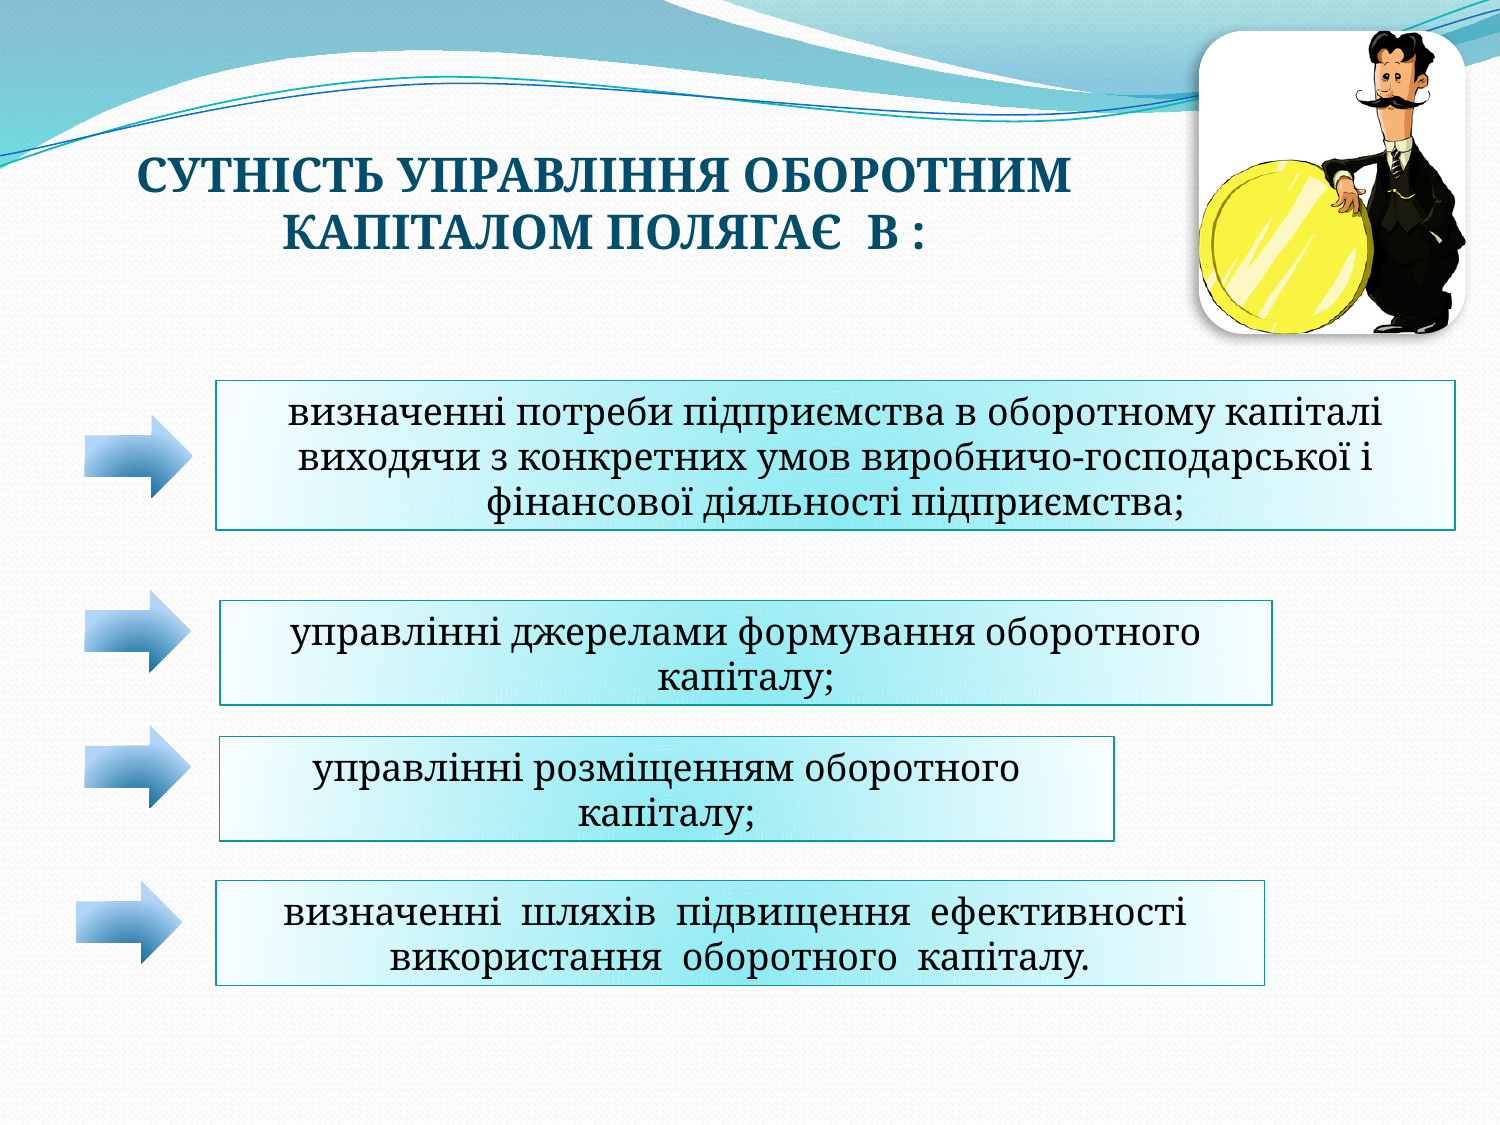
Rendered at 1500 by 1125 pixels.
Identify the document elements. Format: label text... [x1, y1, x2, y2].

text_box визначенні потреби підприємства в оборотному капіталі виходячи з конкретних умов виробничо-господарської і фінансової діяльності підприємства; [215, 380, 1456, 531]
text_box [76, 880, 183, 964]
text_box управлінні розміщенням оборотного капіталу; [219, 736, 1115, 842]
text_box [84, 725, 192, 808]
text_box визначенні шляхів підвищення ефективності використання оборотного капіталу. [215, 880, 1265, 986]
text_box [84, 589, 192, 673]
text_box [84, 414, 194, 498]
picture [1198, 30, 1466, 335]
text_box управлінні джерелами формування оборотного капіталу; [219, 600, 1273, 706]
text_box СУТНІСТЬ УПРАВЛІННЯ ОБОРОТНИМ КАПІТАЛОМ ПОЛЯГАЄ В : [13, 137, 1185, 267]
